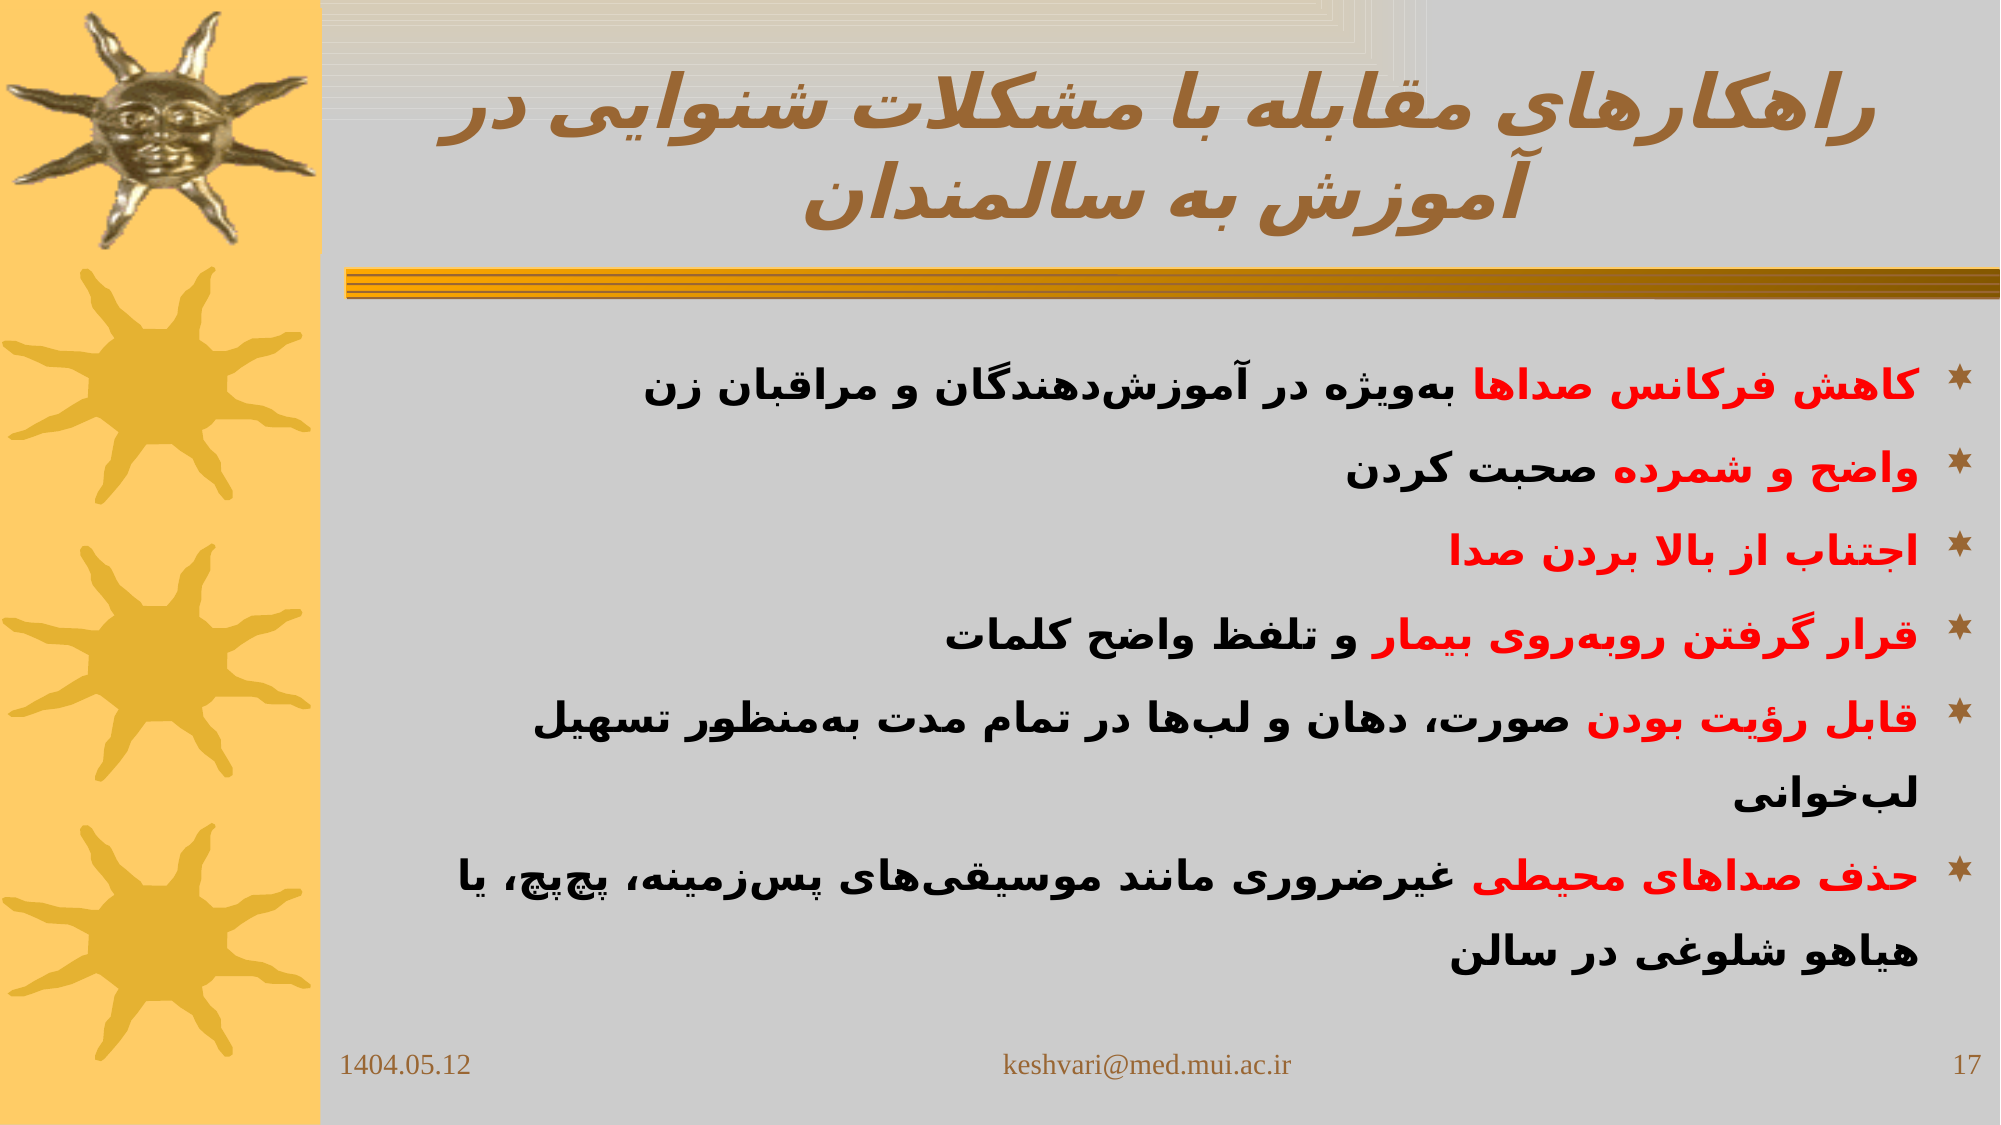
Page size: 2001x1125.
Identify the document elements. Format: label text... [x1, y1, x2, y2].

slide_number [323, 1025, 714, 1100]
slide_number 17 [1580, 1025, 1998, 1100]
footer keshvari@med.mui.ac.ir [830, 1025, 1464, 1100]
list کاهش فرکانس صداها به‌ویژه در آموزش‌دهندگان و مراقبان زن واضح و شمرده صحبت کردن اجتناب از بالا بردن صدا قرار گرفتن روبه‌روی بیمار و تلفظ واضح کلمات قابل رؤیت بودن صورت، دهان و لب‌ها در تمام مدت به‌منظور تسهیل لب‌خوانی حذف صداهای محیطی غیرضروری مانند موسیقی‌های پس‌زمینه، پچ‌پچ، یا هیاهو شلوغی در سالن [323, 324, 1992, 1000]
picture [2, 8, 322, 254]
title راهکارهای مقابله با مشکلات شنوایی در آموزش به سالمندان [334, 50, 1989, 238]
